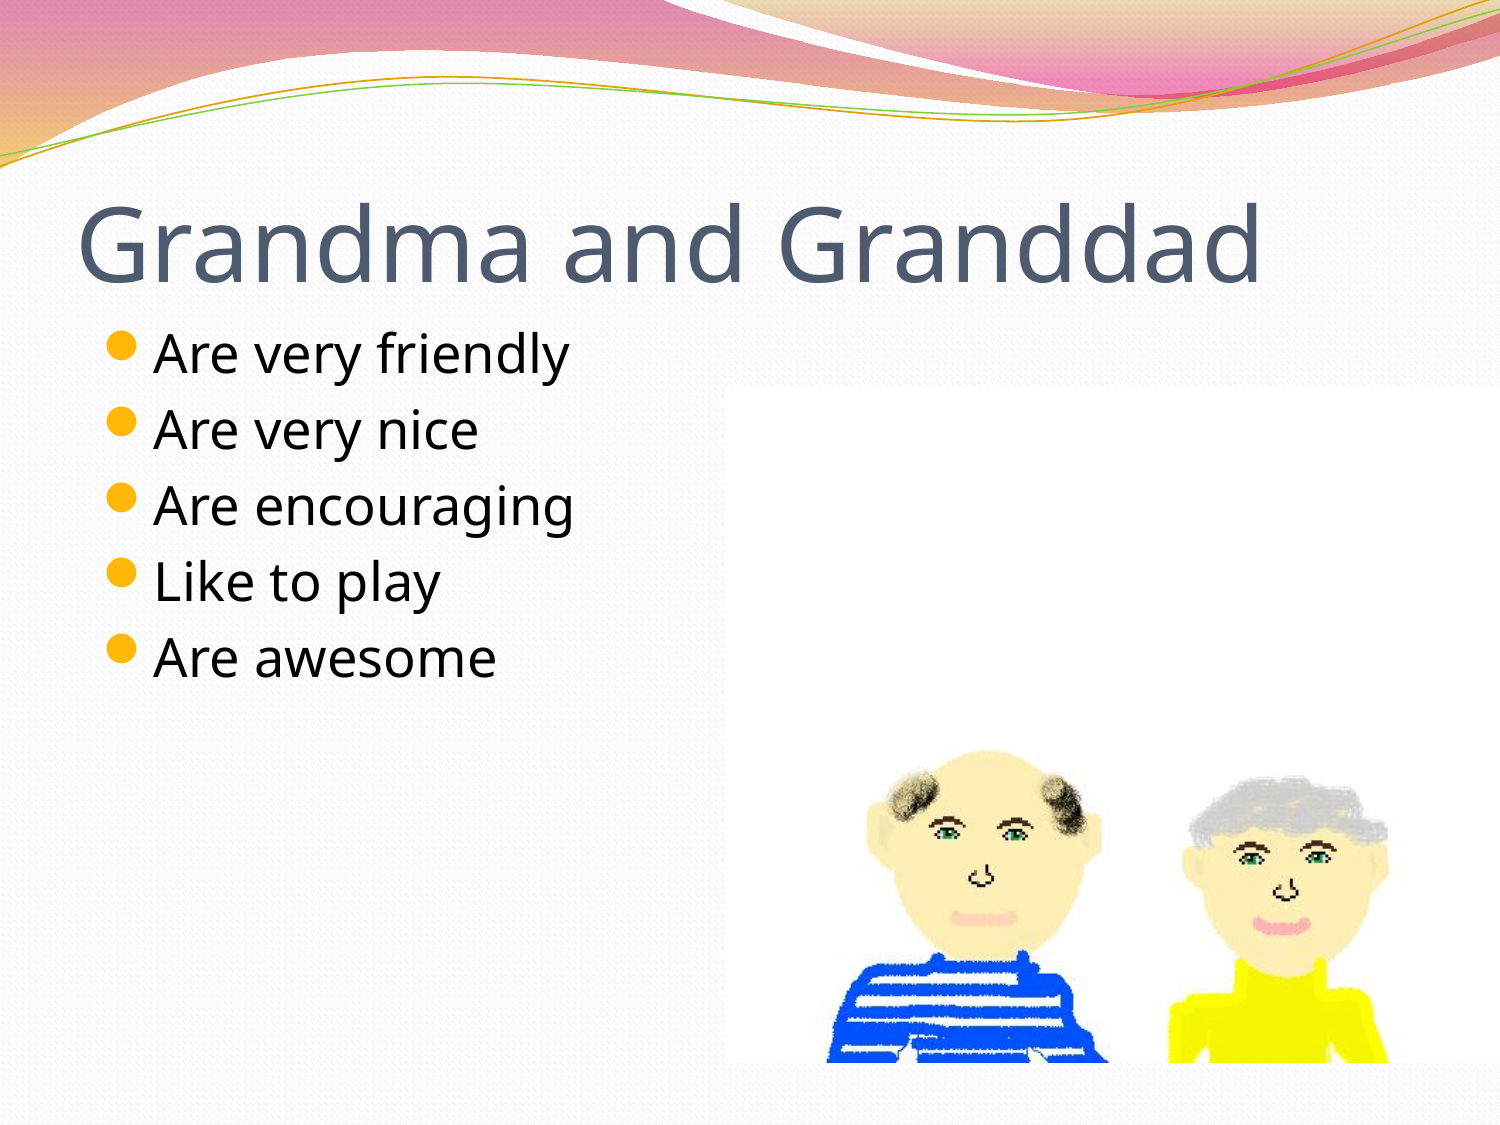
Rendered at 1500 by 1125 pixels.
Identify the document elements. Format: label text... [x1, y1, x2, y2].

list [724, 387, 1500, 1063]
title Grandma and Granddad [75, 115, 1425, 303]
list Are very friendly Are very nice Are encouraging Like to play Are awesome [87, 312, 750, 1040]
